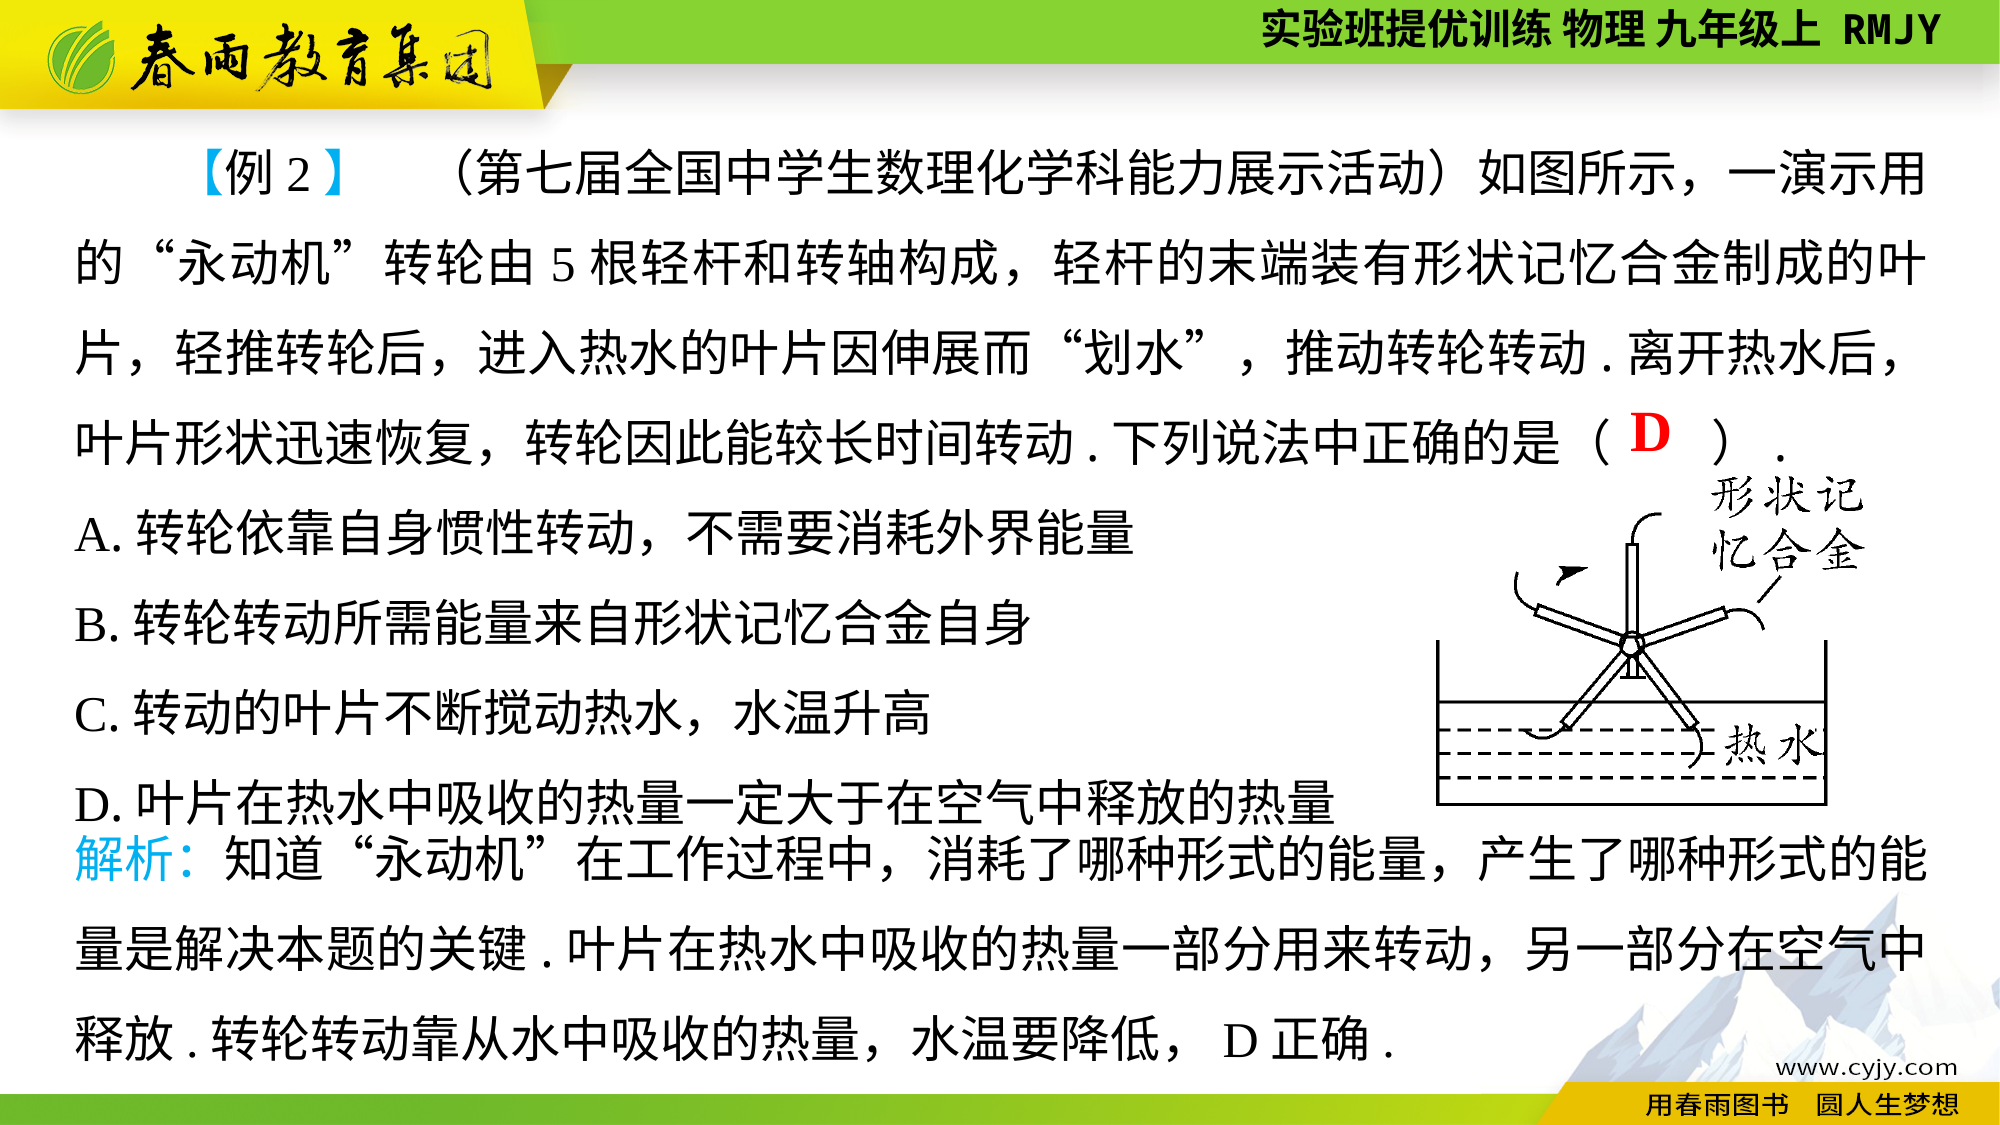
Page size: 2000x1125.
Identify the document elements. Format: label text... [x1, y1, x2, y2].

picture [0, 0, 2000, 1125]
text_box 解析：知道“永动机”在工作过程中，消耗了哪种形式的能量，产生了哪种形式的能量是解决本题的关键.叶片在热水中吸收的热量一部分用来转动，另一部分在空气中释放.转轮转动靠从水中吸收的热量，水温要降低，D正确. [59, 790, 1944, 1076]
list 【例2】 （第七届全国中学生数理化学科能力展示活动）如图所示，一演示用的“永动机”转轮由5根轻杆和转轴构成，轻杆的末端装有形状记忆合金制成的叶片，轻推转轮后，进入热水的叶片因伸展而“划水”，推动转轮转动.离开热水后，叶片形状迅速恢复，转轮因此能较长时间转动.下列说法中正确的是（ ）. A.转轮依靠自身惯性转动，不需要消耗外界能量 B.转轮转动所需能量来自形状记忆合金自身 C.转动的叶片不断搅动热水，水温升高 D.叶片在热水中吸收的热量一定大于在空气中释放的热量 [59, 104, 1944, 790]
text_box D [1615, 385, 1688, 470]
